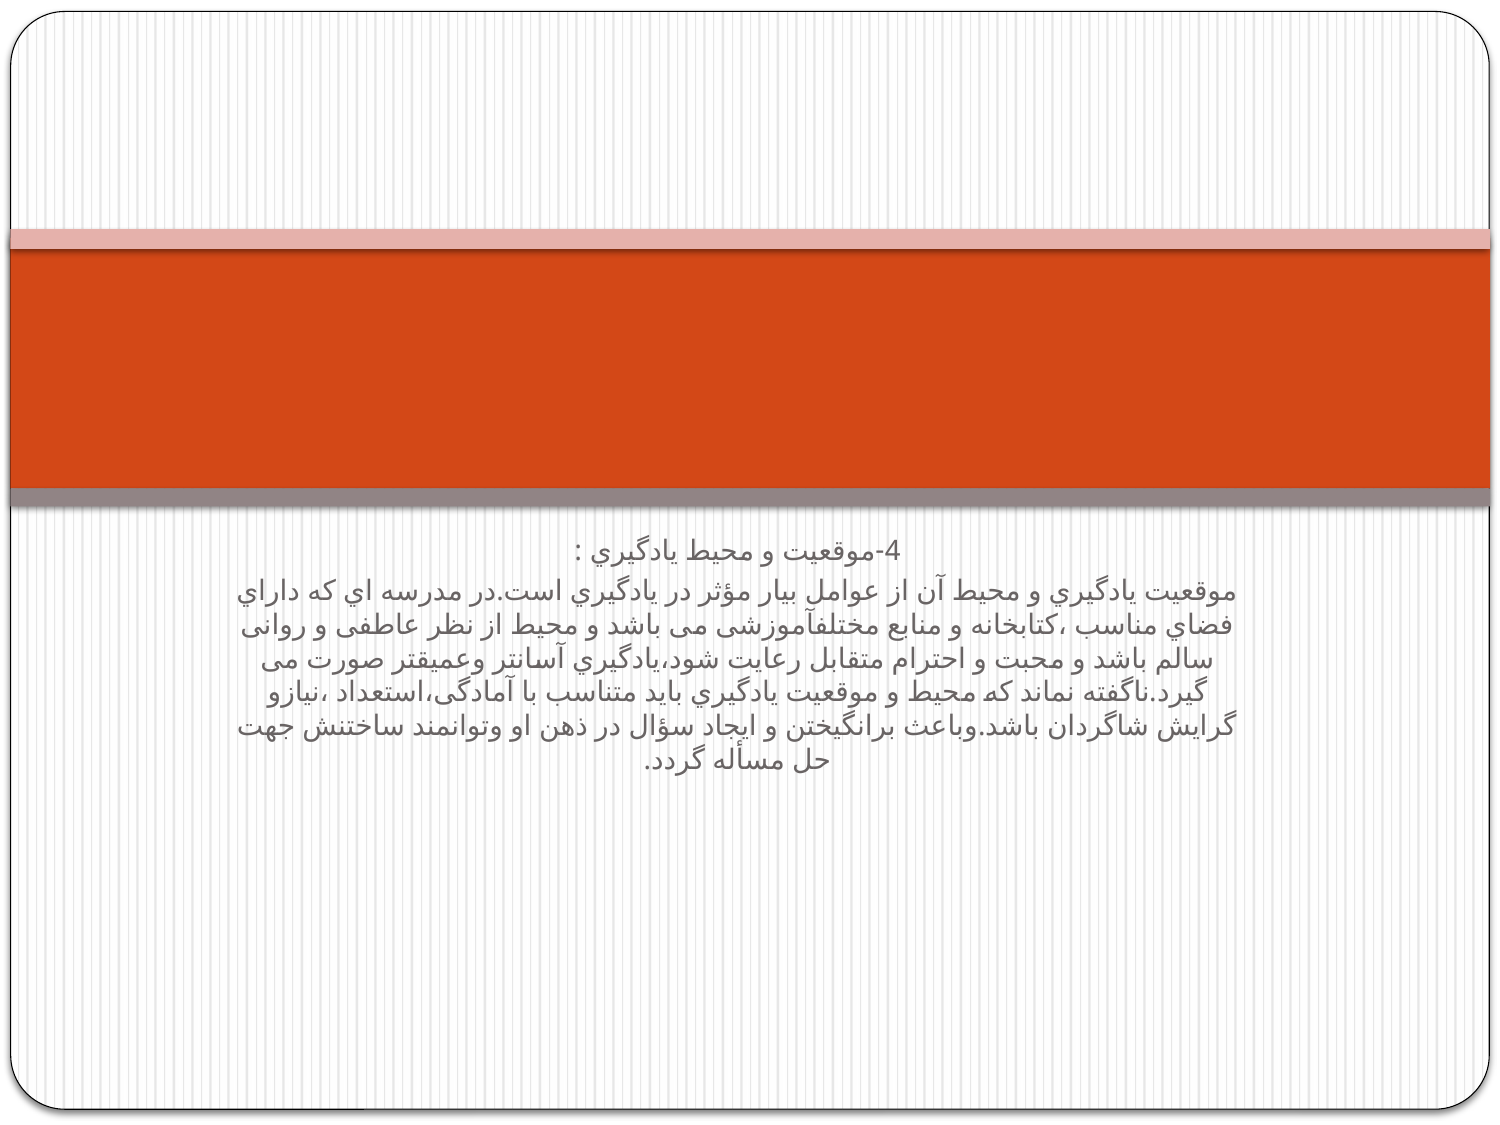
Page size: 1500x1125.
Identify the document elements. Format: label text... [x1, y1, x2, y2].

subtitle 4-موقعیت و محیط یادگیري : موقعیت یادگیري و محیط آن از عوامل بیار مؤثر در یادگیري است.در مدرسه اي که داراي فضاي مناسب ،کتابخانه و منابع مختلفآموزشی می باشد و محیط از نظر عاطفی و روانی سالم باشد و محبت و احترام متقابل رعایت شود،یادگیري آسانتر وعمیقتر صورت می گیرد.ناگفته نماند که محیط و موقعیت یادگیري باید متناسب با آمادگی،استعداد ،نیازو گرایش شاگردان باشد.وباعث برانگیختن و ایجاد سؤال در ذهن او وتوانمند ساختنش جهت حل مسأله گردد. [212, 525, 1263, 788]
